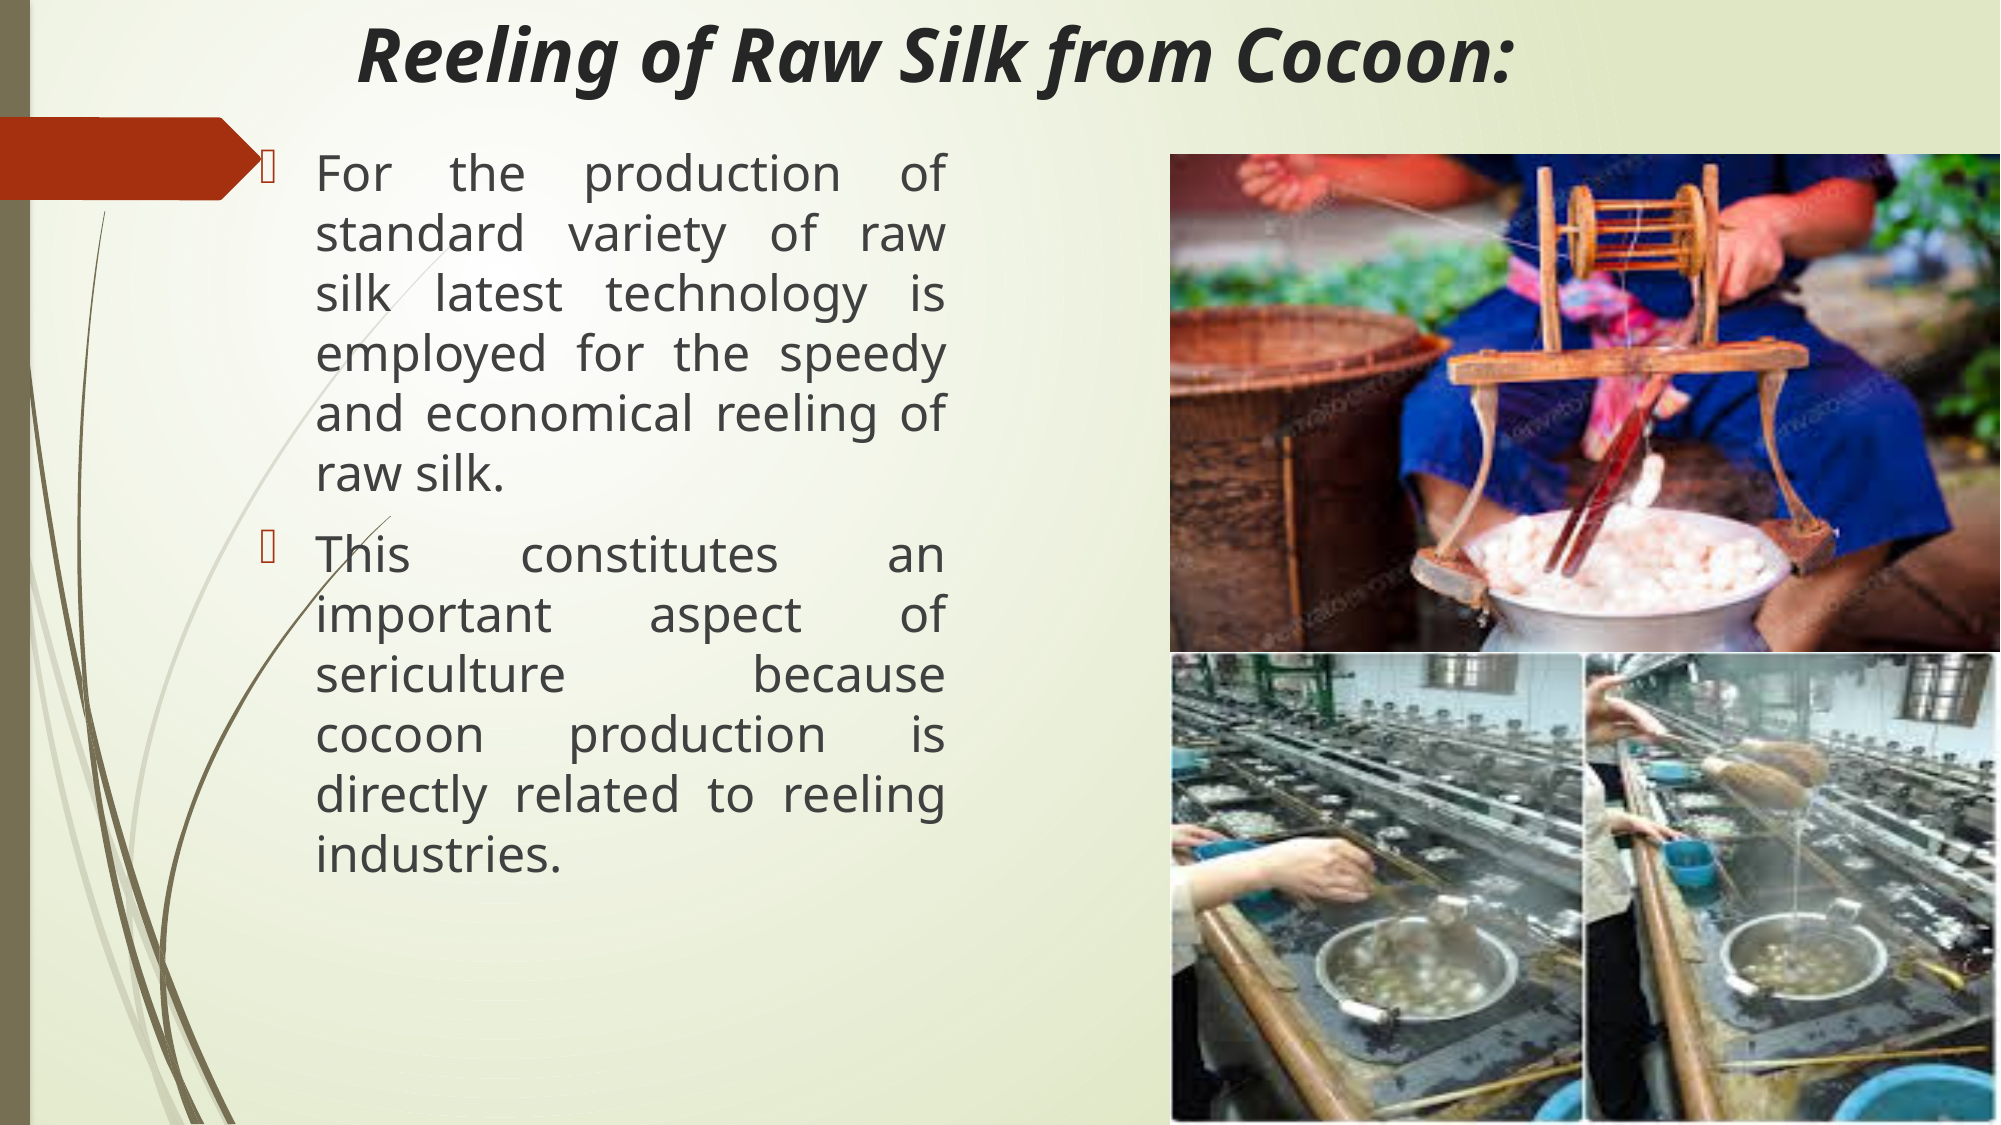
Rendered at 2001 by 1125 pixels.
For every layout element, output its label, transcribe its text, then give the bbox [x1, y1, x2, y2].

title Reeling of Raw Silk from Cocoon: [341, 0, 1887, 134]
picture [1169, 154, 2000, 1125]
list For the production of standard variety of raw silk latest technology is employed for the speedy and economical reeling of raw silk. This constitutes an important aspect of sericulture because cocoon production is directly related to reeling industries. [244, 133, 963, 1125]
